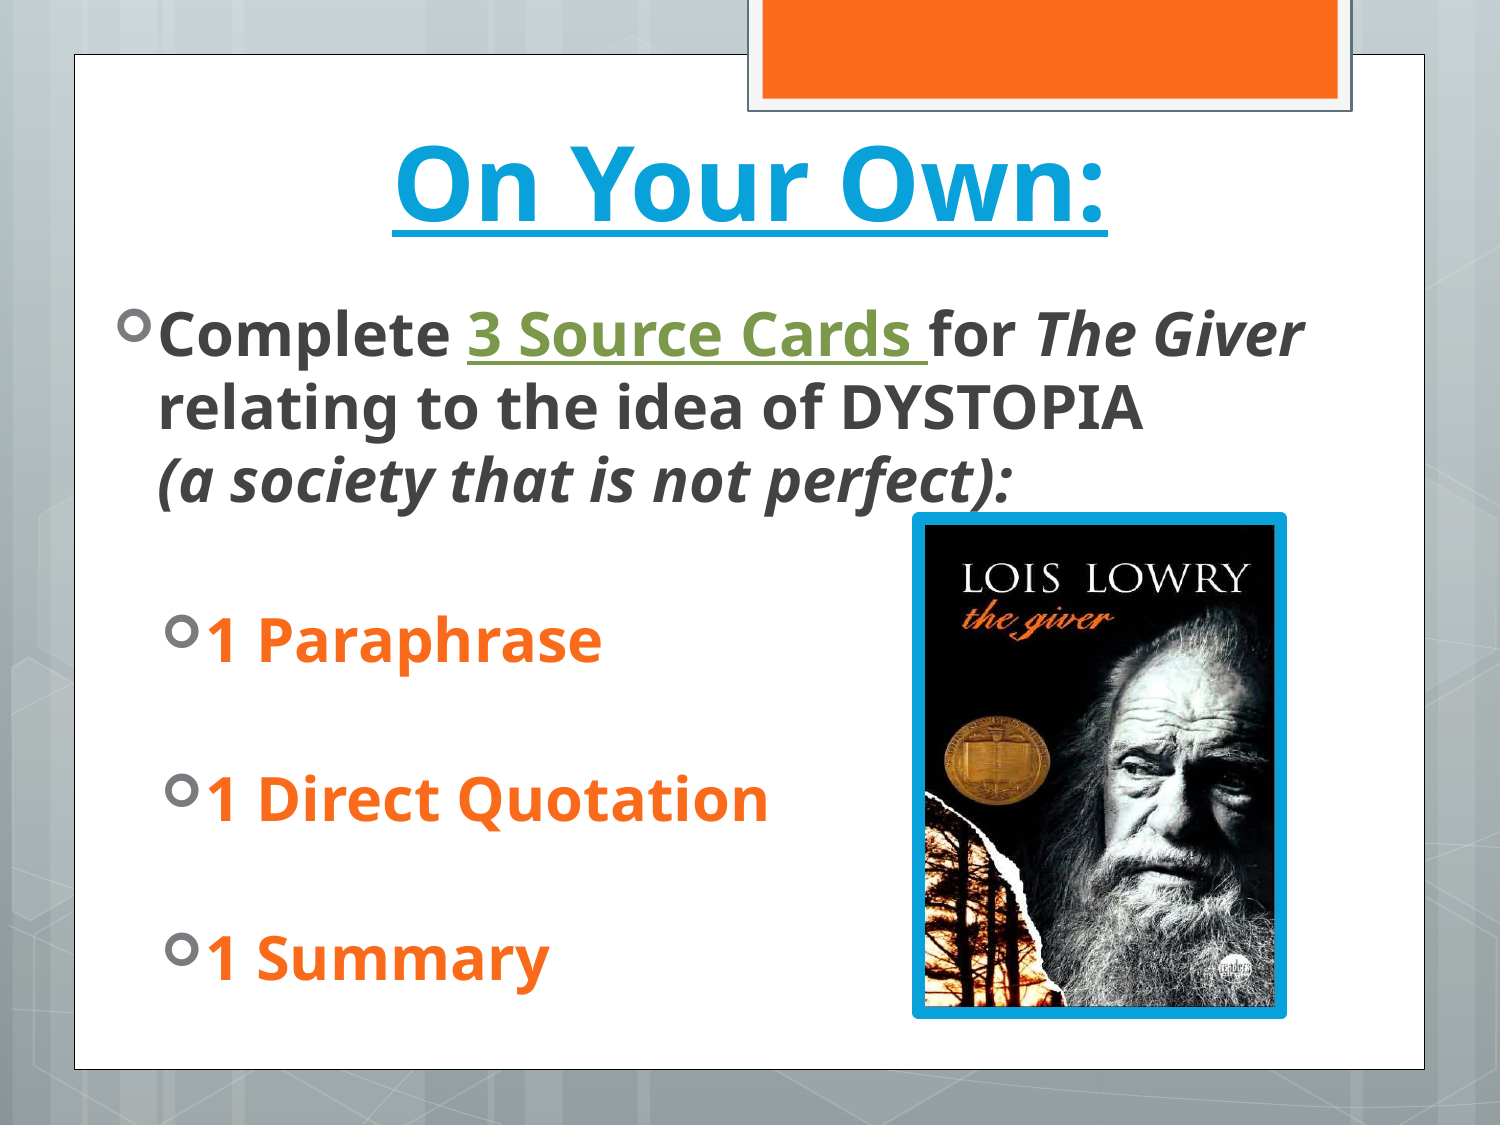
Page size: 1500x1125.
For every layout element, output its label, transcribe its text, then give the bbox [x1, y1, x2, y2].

list Complete 3 Source Cards for The Giver relating to the idea of DYSTOPIA (a society that is not perfect): 1 Paraphrase 1 Direct Quotation 1 Summary [87, 287, 1425, 1000]
title On Your Own: [87, 62, 1413, 250]
picture [926, 526, 1274, 1006]
